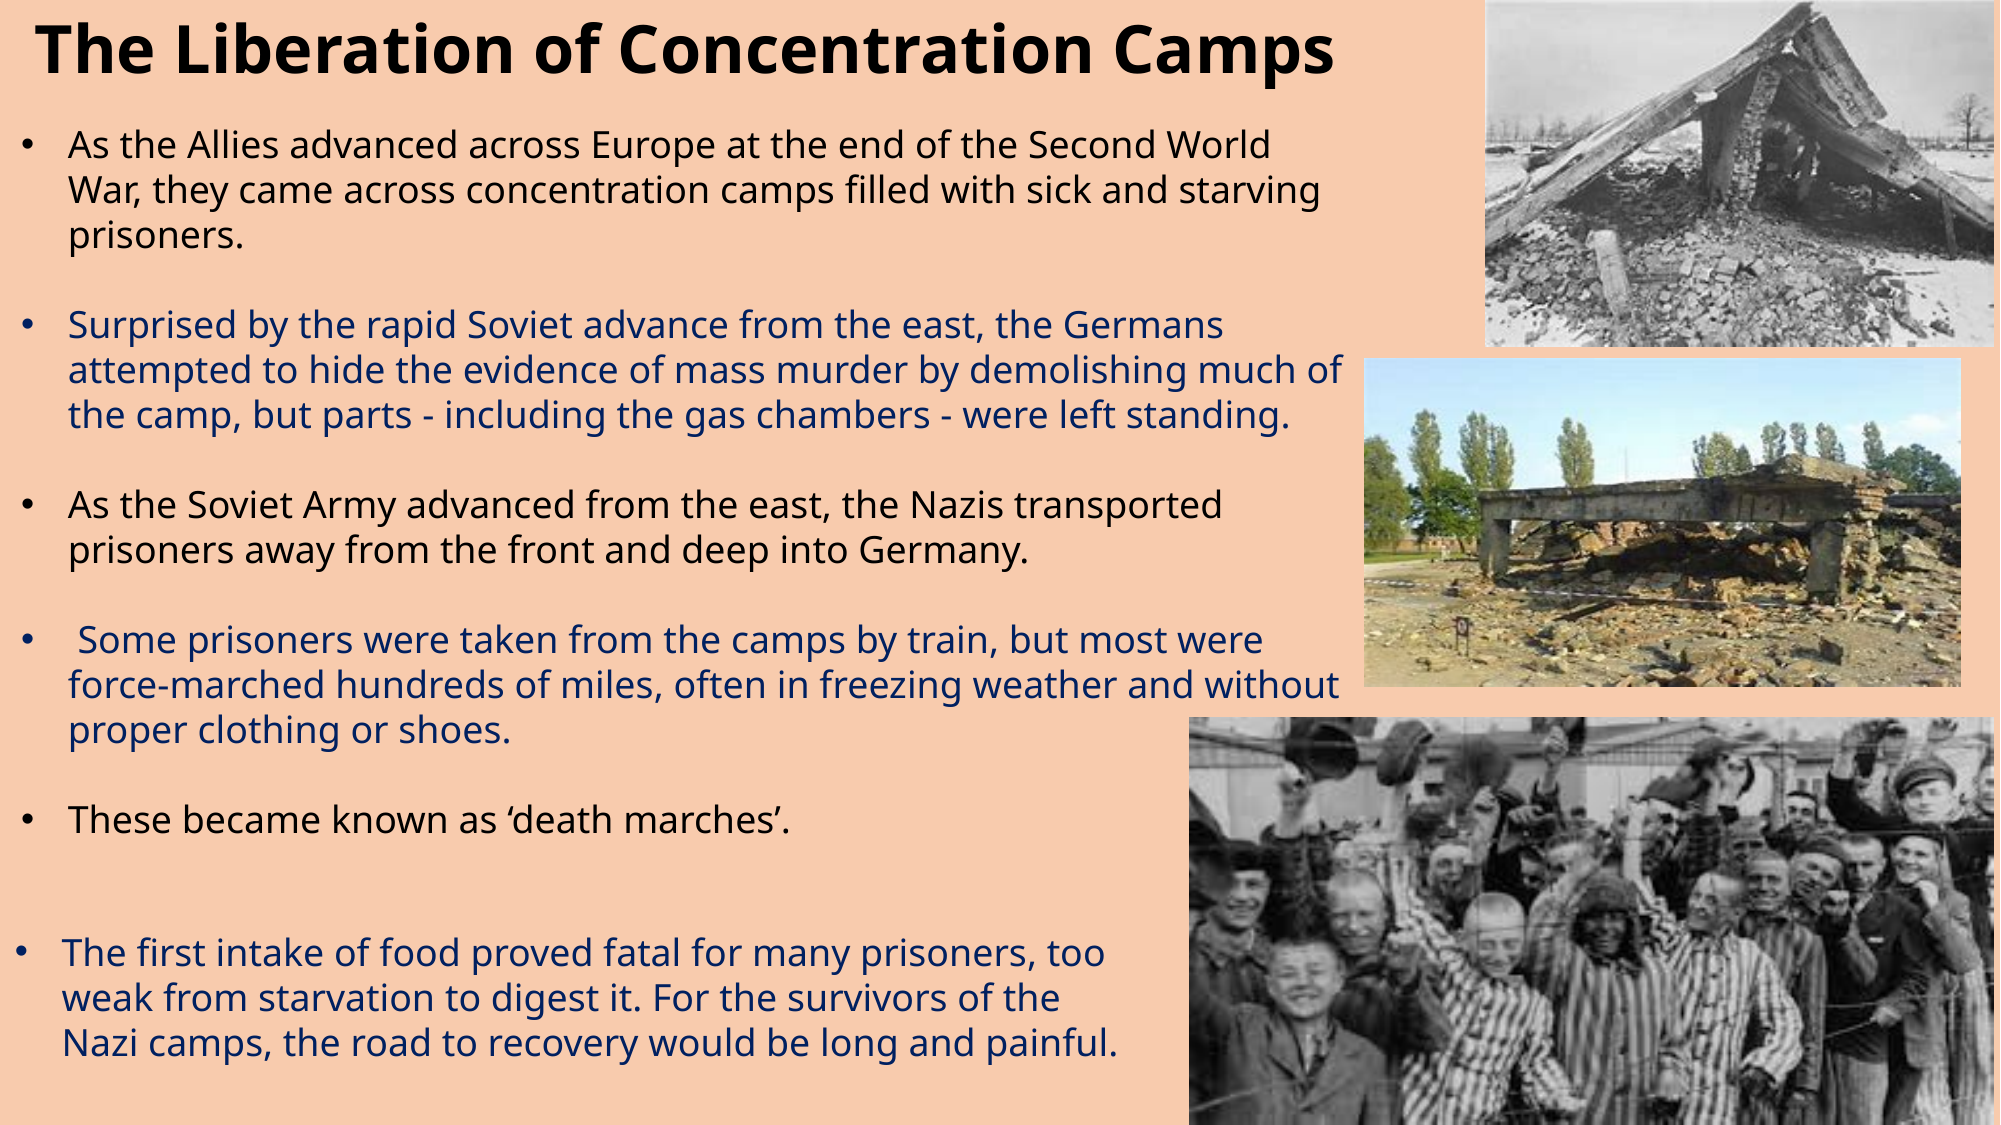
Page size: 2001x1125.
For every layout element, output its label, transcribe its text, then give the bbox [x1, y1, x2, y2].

picture [1364, 358, 1961, 687]
text_box The Liberation of Concentration Camps [0, 0, 1443, 95]
picture [1189, 717, 1994, 1125]
text_box The first intake of food proved fatal for many prisoners, too weak from starvation to digest it. For the survivors of the Nazi camps, the road to recovery would be long and painful. [0, 921, 1159, 1071]
text_box As the Allies advanced across Europe at the end of the Second World War, they came across concentration camps filled with sick and starving prisoners. Surprised by the rapid Soviet advance from the east, the Germans attempted to hide the evidence of mass murder by demolishing much of the camp, but parts - including the gas chambers - were left standing. As the Soviet Army advanced from the east, the Nazis transported prisoners away from the front and deep into Germany. Some prisoners were taken from the camps by train, but most were force-marched hundreds of miles, often in freezing weather and without proper clothing or shoes. These became known as ‘death marches’. [6, 113, 1365, 894]
picture [1485, 0, 1994, 347]
